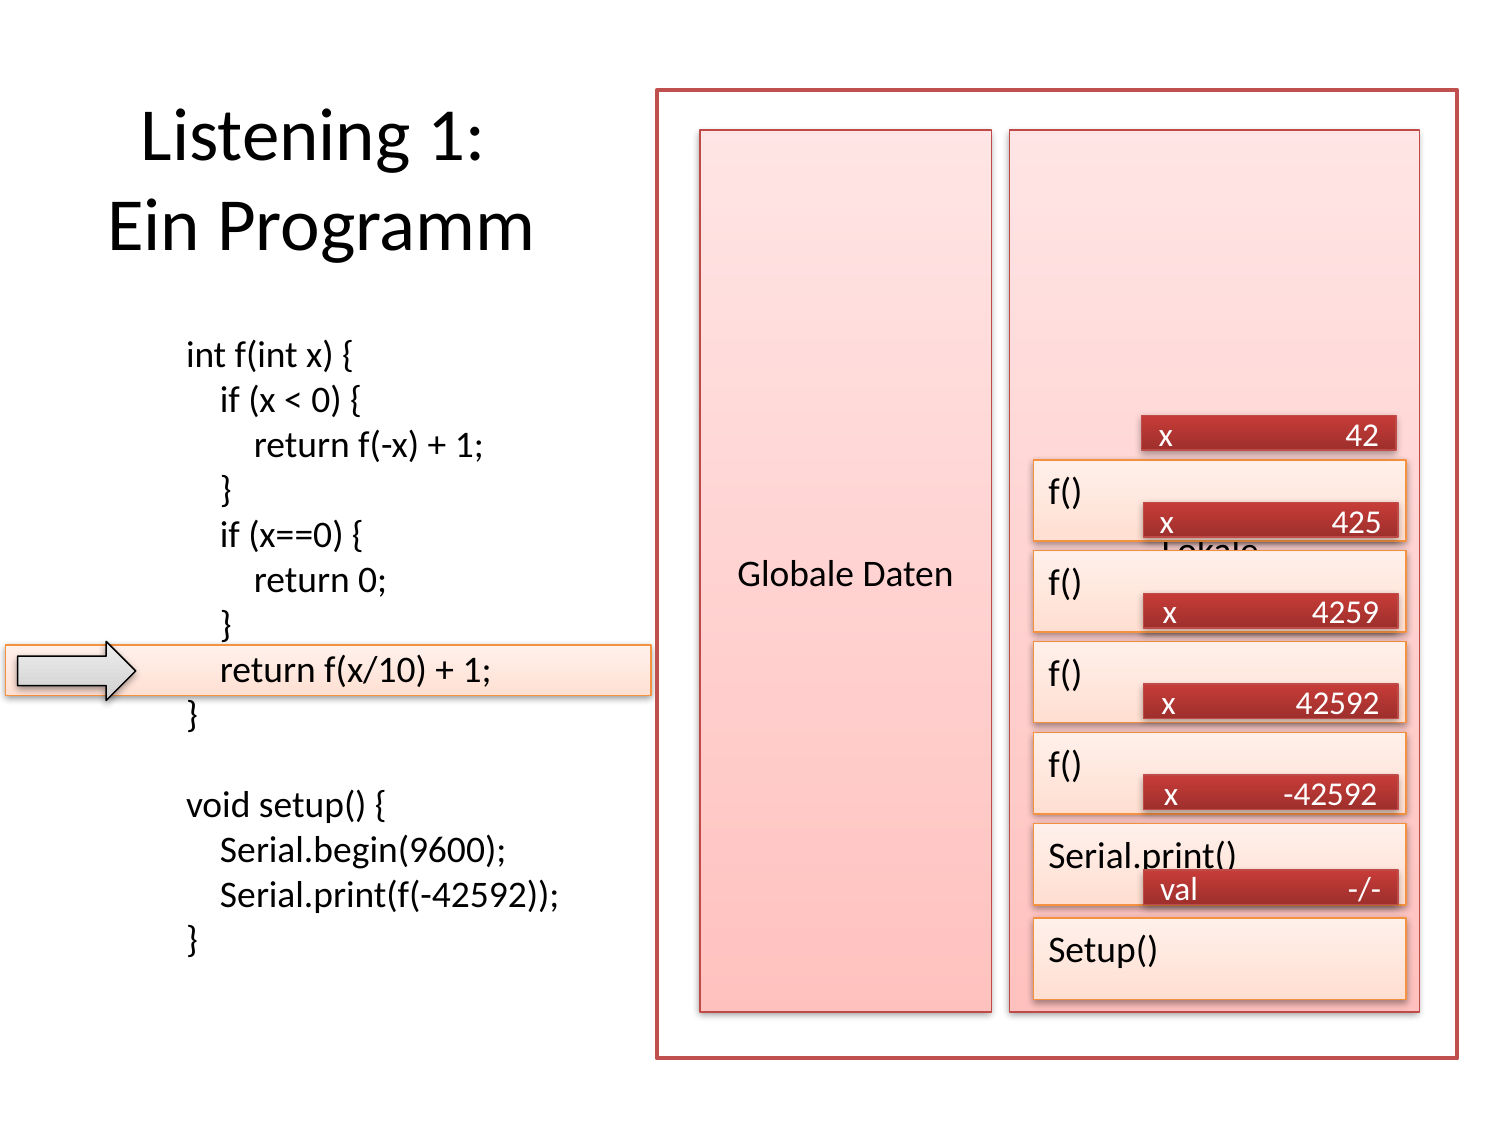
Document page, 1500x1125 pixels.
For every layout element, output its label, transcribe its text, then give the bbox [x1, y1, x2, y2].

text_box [5, 641, 650, 701]
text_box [1033, 732, 1407, 815]
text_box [1033, 459, 1407, 542]
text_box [1033, 641, 1407, 723]
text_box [1033, 550, 1407, 633]
text_box Listening 1: Ein Programm [0, 78, 644, 273]
text_box int f(int x) { if (x < 0) { return f(-x) + 1; } if (x==0) { return 0; } return f(x/10) + 1; } void setup() { Serial.begin(9600); Serial.print(f(-42592)); } [171, 322, 650, 639]
text_box int f(int x) { if (x < 0) { return f(-x) + 1; } if (x==0) { return 0; } return f(x/10) + 1; } void setup() { Serial.begin(9600); Serial.print(f(-42592)); } [171, 709, 650, 968]
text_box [656, 89, 1458, 1059]
